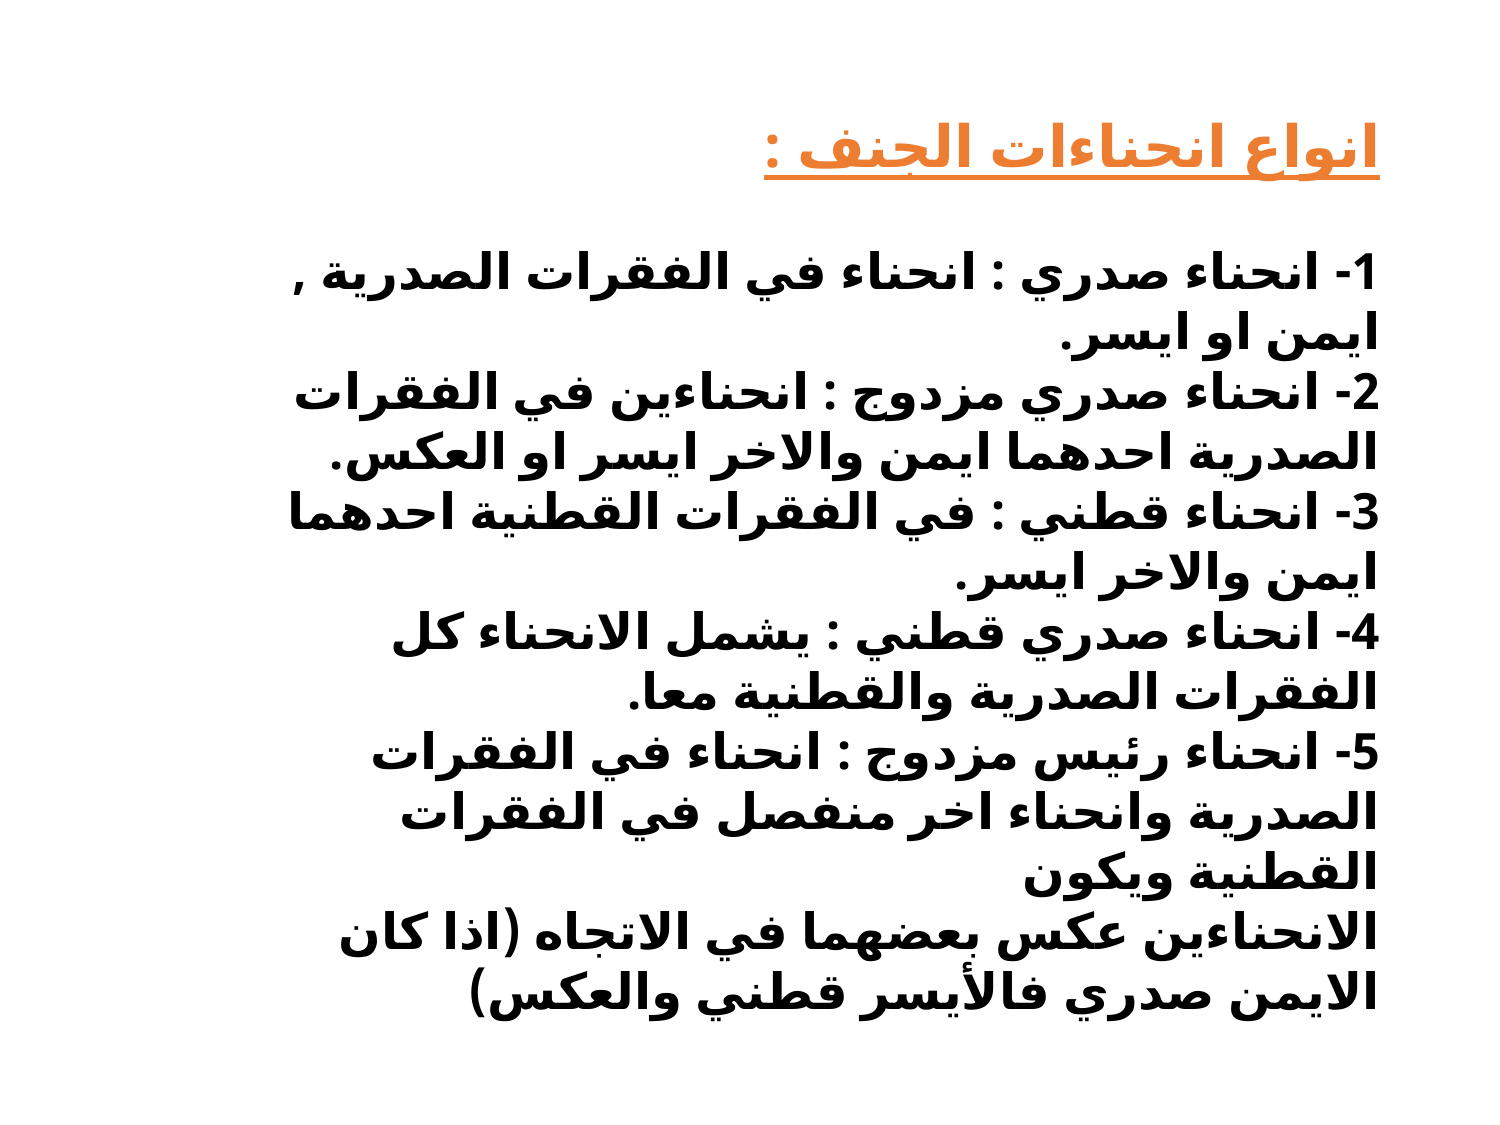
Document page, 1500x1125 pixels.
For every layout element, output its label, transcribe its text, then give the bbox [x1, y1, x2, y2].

text_box انواع انحناءات الجنف : 1- انحناء صدري : انحناء في الفقرات الصدرية , ايمن او ايسر. 2- انحناء صدري مزدوج : انحناءين في الفقرات الصدرية احدهما ايمن والاخر ايسر او العكس. 3- انحناء قطني : في الفقرات القطنية احدهما ايمن والاخر ايسر. 4- انحناء صدري قطني : يشمل الانحناء كل الفقرات الصدرية والقطنية معا. 5- انحناء رئيس مزدوج : انحناء في الفقرات الصدرية وانحناء اخر منفصل في الفقرات القطنية ويكون الانحناءين عكس بعضهما في الاتجاه (اذا كان الايمن صدري فالأيسر قطني والعكس) [265, 101, 1395, 1125]
